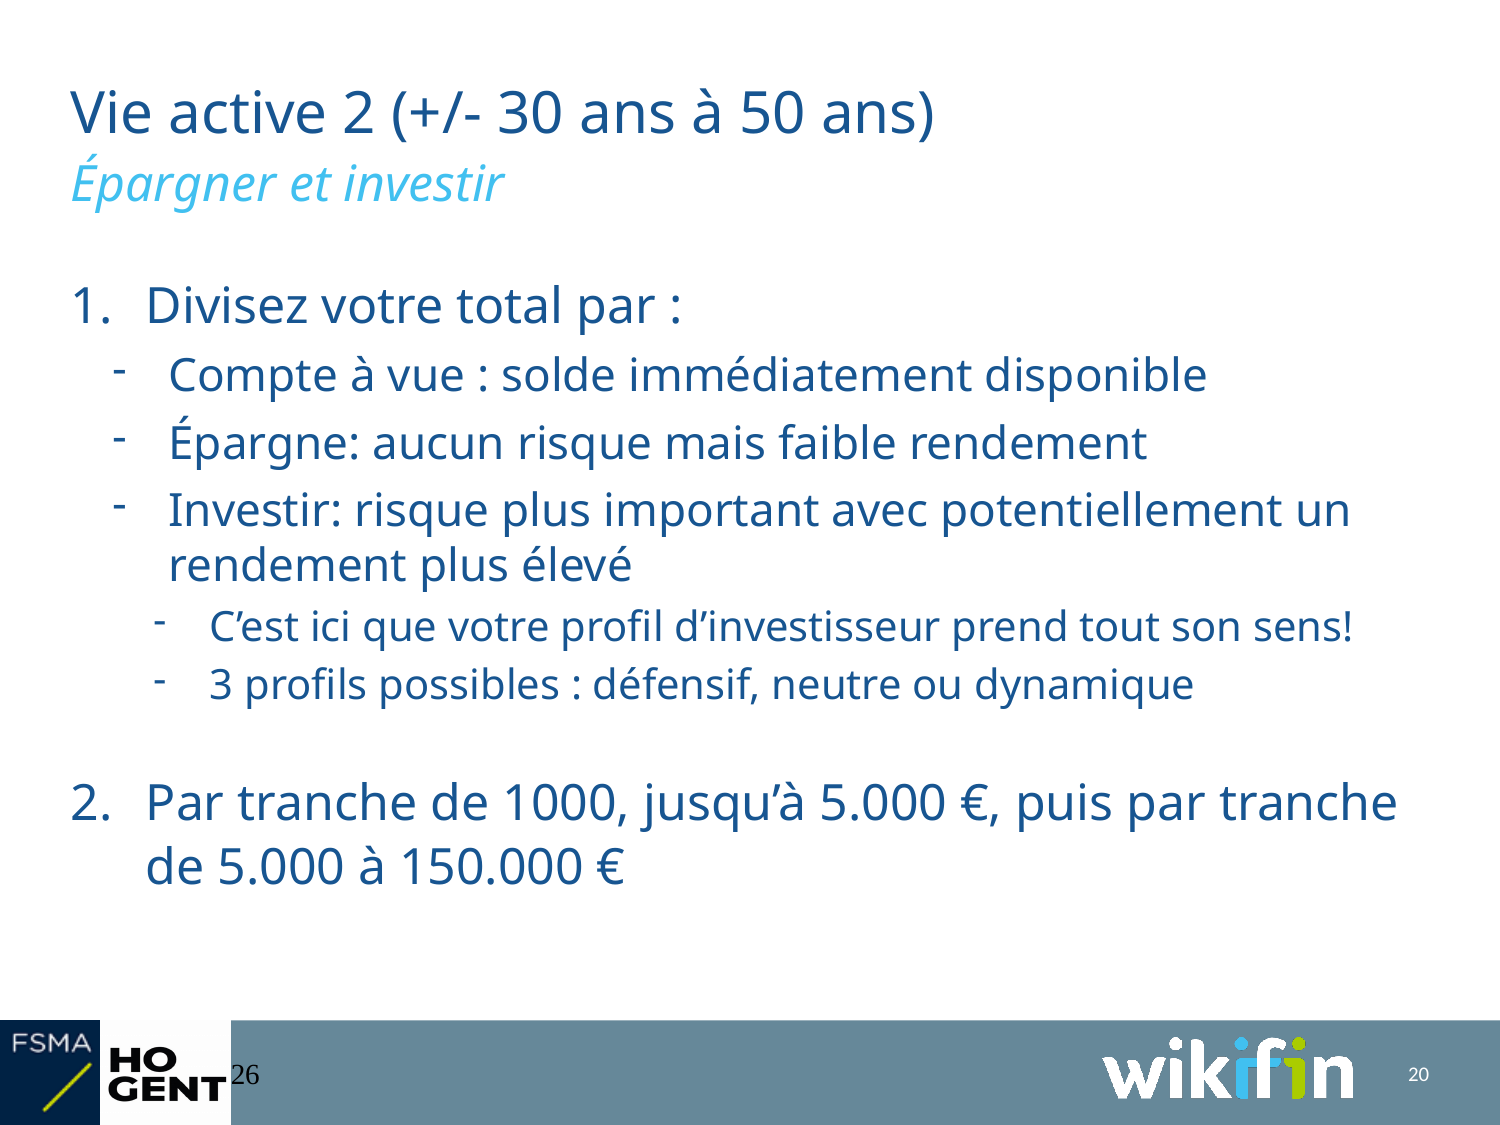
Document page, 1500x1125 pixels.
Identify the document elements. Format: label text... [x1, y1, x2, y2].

slide_number 20 [1355, 1020, 1430, 1125]
picture [1102, 1037, 1353, 1099]
list Divisez votre total par : Compte à vue : solde immédiatement disponible Épargne: aucun risque mais faible rendement Investir: risque plus important avec potentiellement un rendement plus élevé C’est ici que votre profil d’investisseur prend tout son sens! 3 profils possibles : défensif, neutre ou dynamique Par tranche de 1000, jusqu’à 5.000 €, puis par tranche de 5.000 à 150.000 € [70, 269, 1430, 979]
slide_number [231, 1020, 396, 1125]
title Vie active 2 (+/- 30 ans à 50 ans) Épargner et investir [70, 78, 1425, 220]
picture [0, 1020, 231, 1125]
